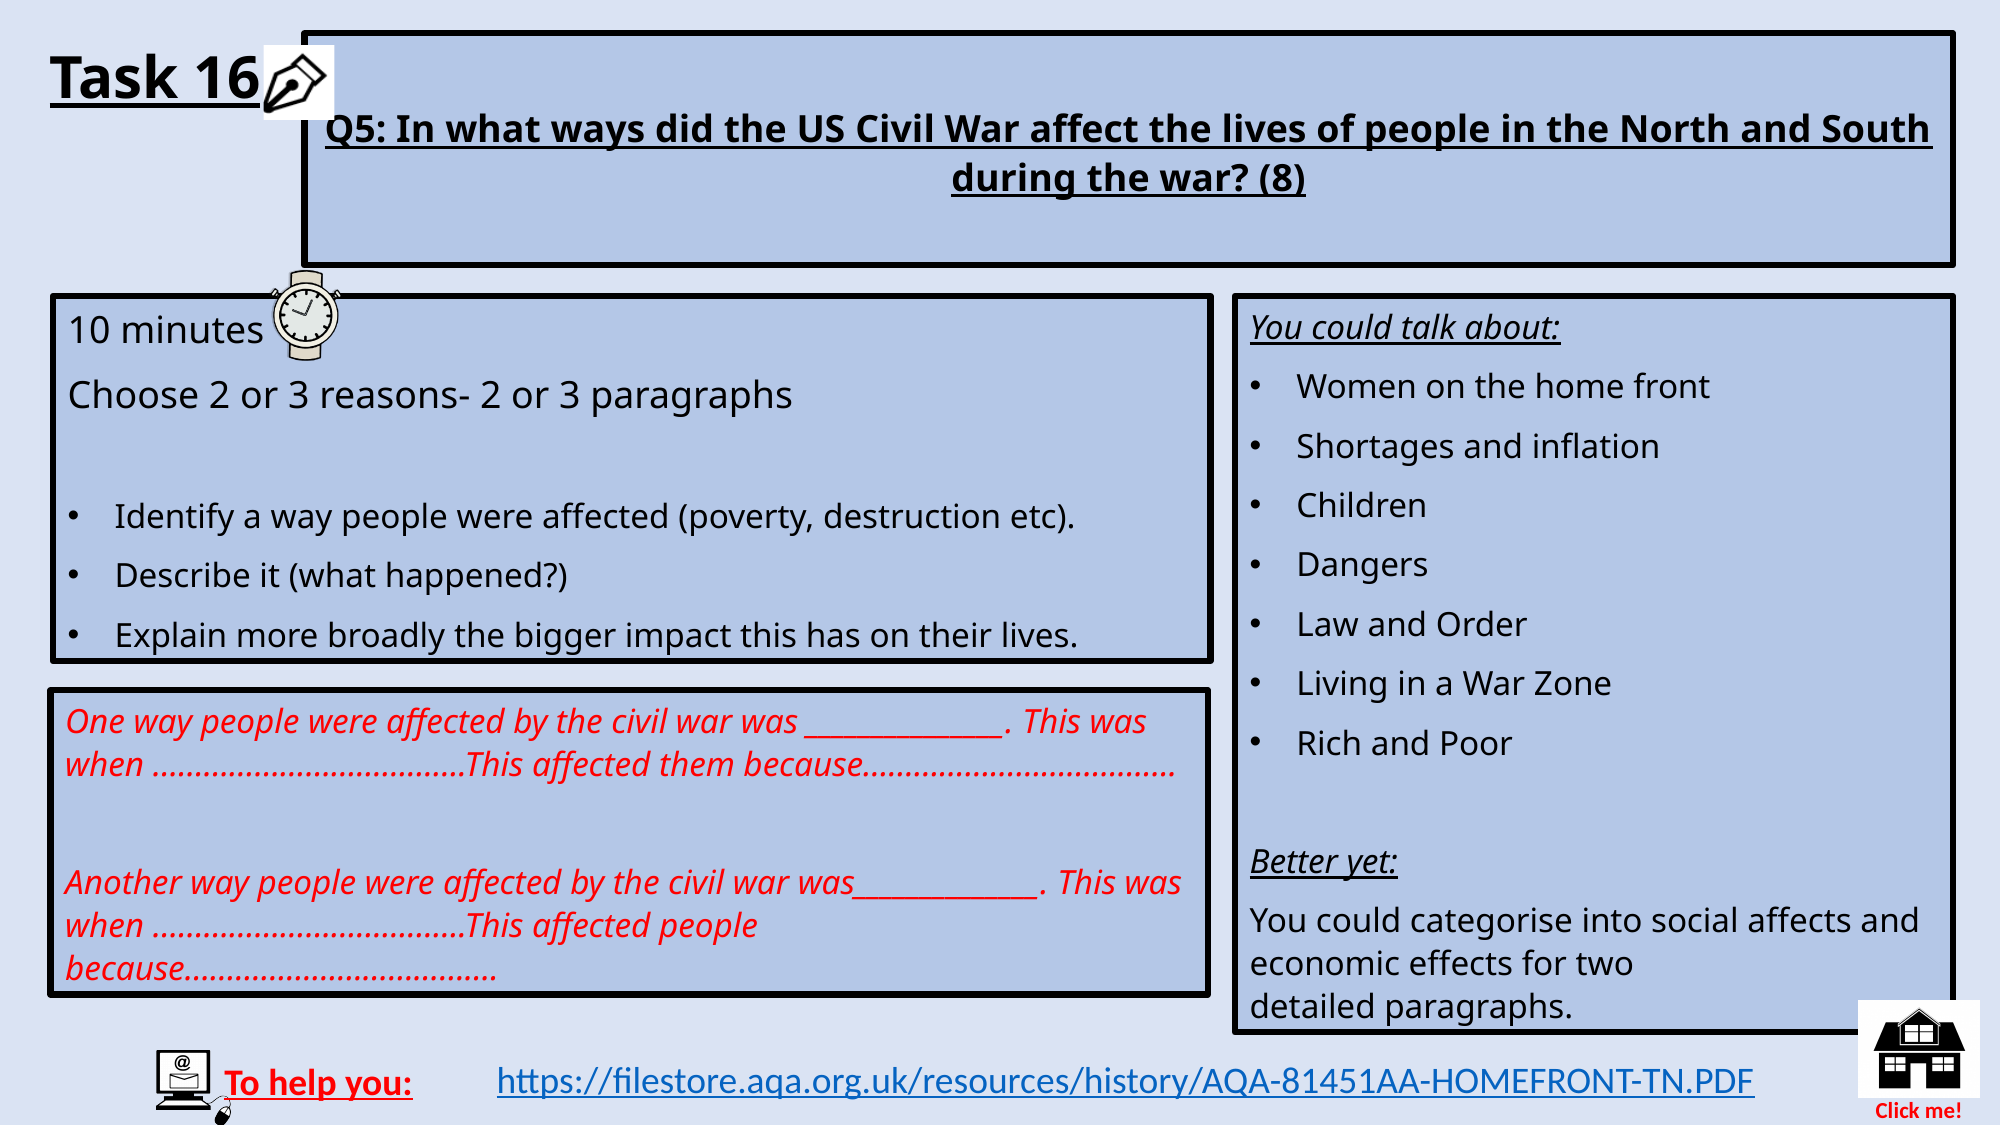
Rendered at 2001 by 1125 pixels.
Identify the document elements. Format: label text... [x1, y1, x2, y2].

text_box One way people were affected by the civil war was _______________. This was when ……………………………….This affected them because………………………………. Another way people were affected by the civil war was______________. This was when ……………………………….This affected people because………………………………. [50, 690, 1208, 995]
text_box https://filestore.aqa.org.uk/resources/history/AQA-81451AA-HOMEFRONT-TN.PDF [481, 1048, 1903, 1109]
text_box To help you: [231, 1050, 540, 1110]
picture [156, 1050, 231, 1125]
picture [1858, 1000, 1980, 1098]
text_box Task 16 [34, 33, 304, 118]
text_box You could talk about: Women on the home front Shortages and inflation Children Dangers Law and Order Living in a War Zone Rich and Poor Better yet: You could categorise into social affects and economic effects for two detailed paragraphs. [1234, 296, 1953, 1033]
picture [242, 255, 367, 380]
text_box Click me! [1858, 1098, 1980, 1125]
text_box 10 minutes Choose 2 or 3 reasons- 2 or 3 paragraphs Identify a way people were affected (poverty, destruction etc). Describe it (what happened?) Explain more broadly the bigger impact this has on their lives. [52, 295, 1211, 662]
picture [263, 45, 335, 120]
text_box Q5: In what ways did the US Civil War affect the lives of people in the North and South during the war? (8) [304, 33, 1953, 266]
